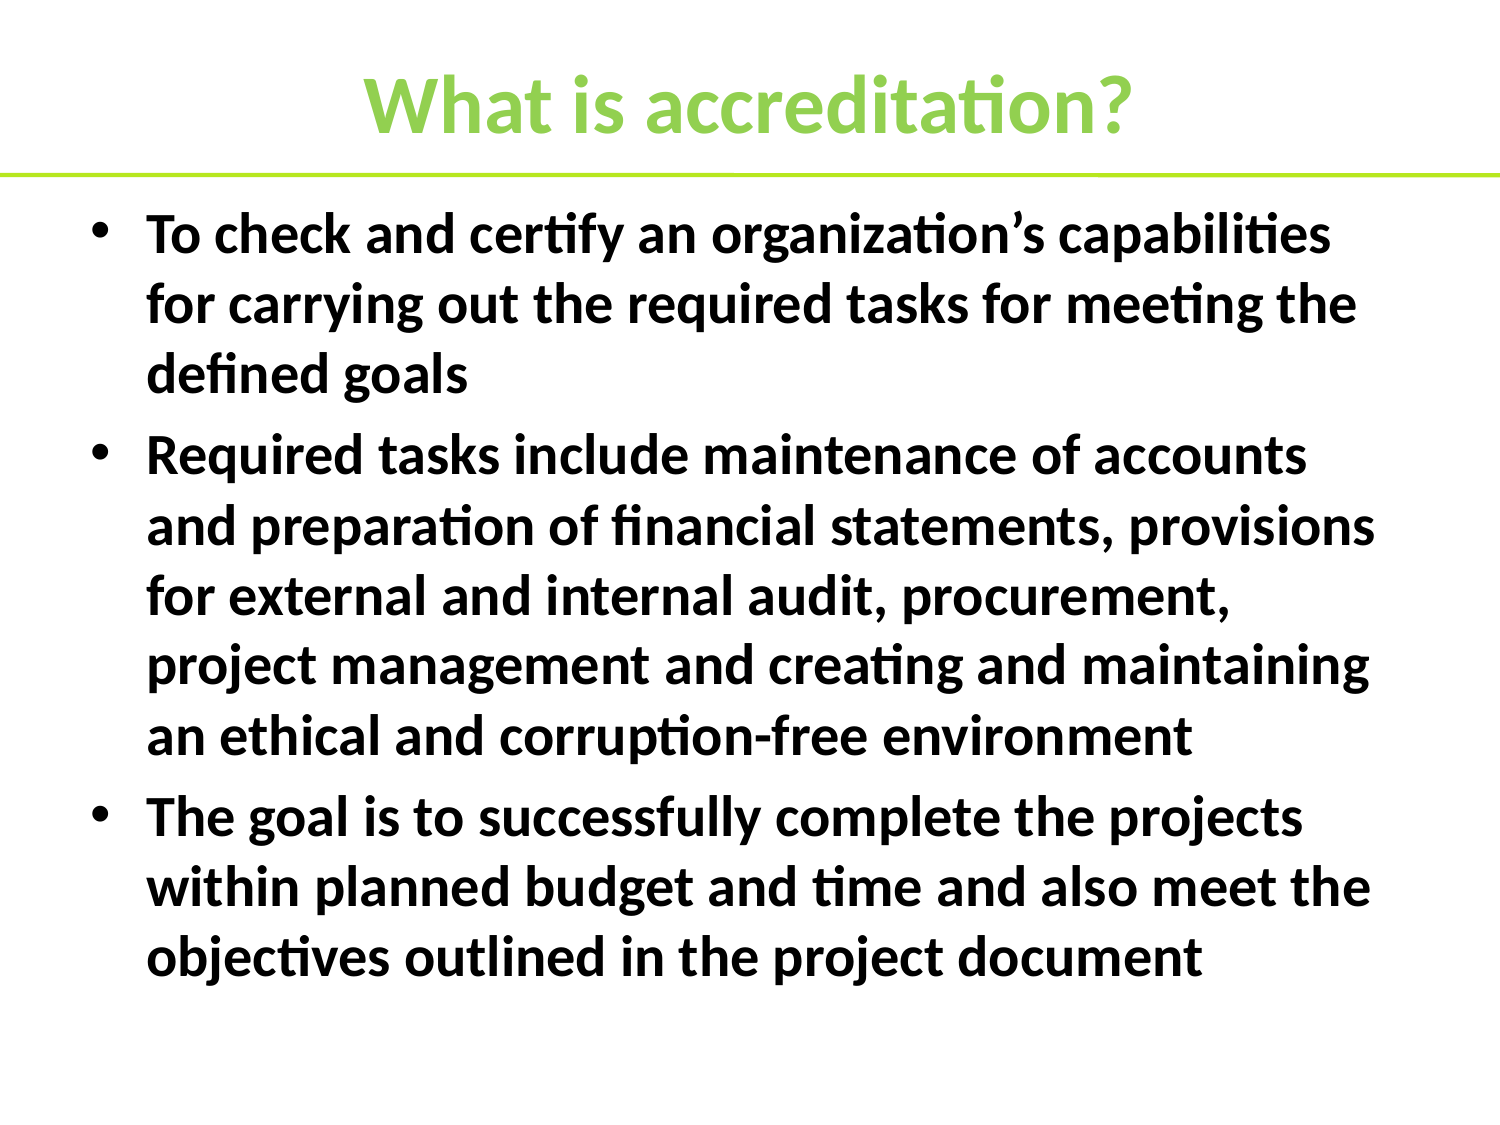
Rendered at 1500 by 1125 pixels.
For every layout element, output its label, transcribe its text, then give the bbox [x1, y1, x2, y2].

title What is accreditation? [75, 0, 1425, 173]
list To check and certify an organization’s capabilities for carrying out the required tasks for meeting the defined goals Required tasks include maintenance of accounts and preparation of financial statements, provisions for external and internal audit, procurement, project management and creating and maintaining an ethical and corruption-free environment The goal is to successfully complete the projects within planned budget and time and also meet the objectives outlined in the project document [75, 187, 1425, 1005]
